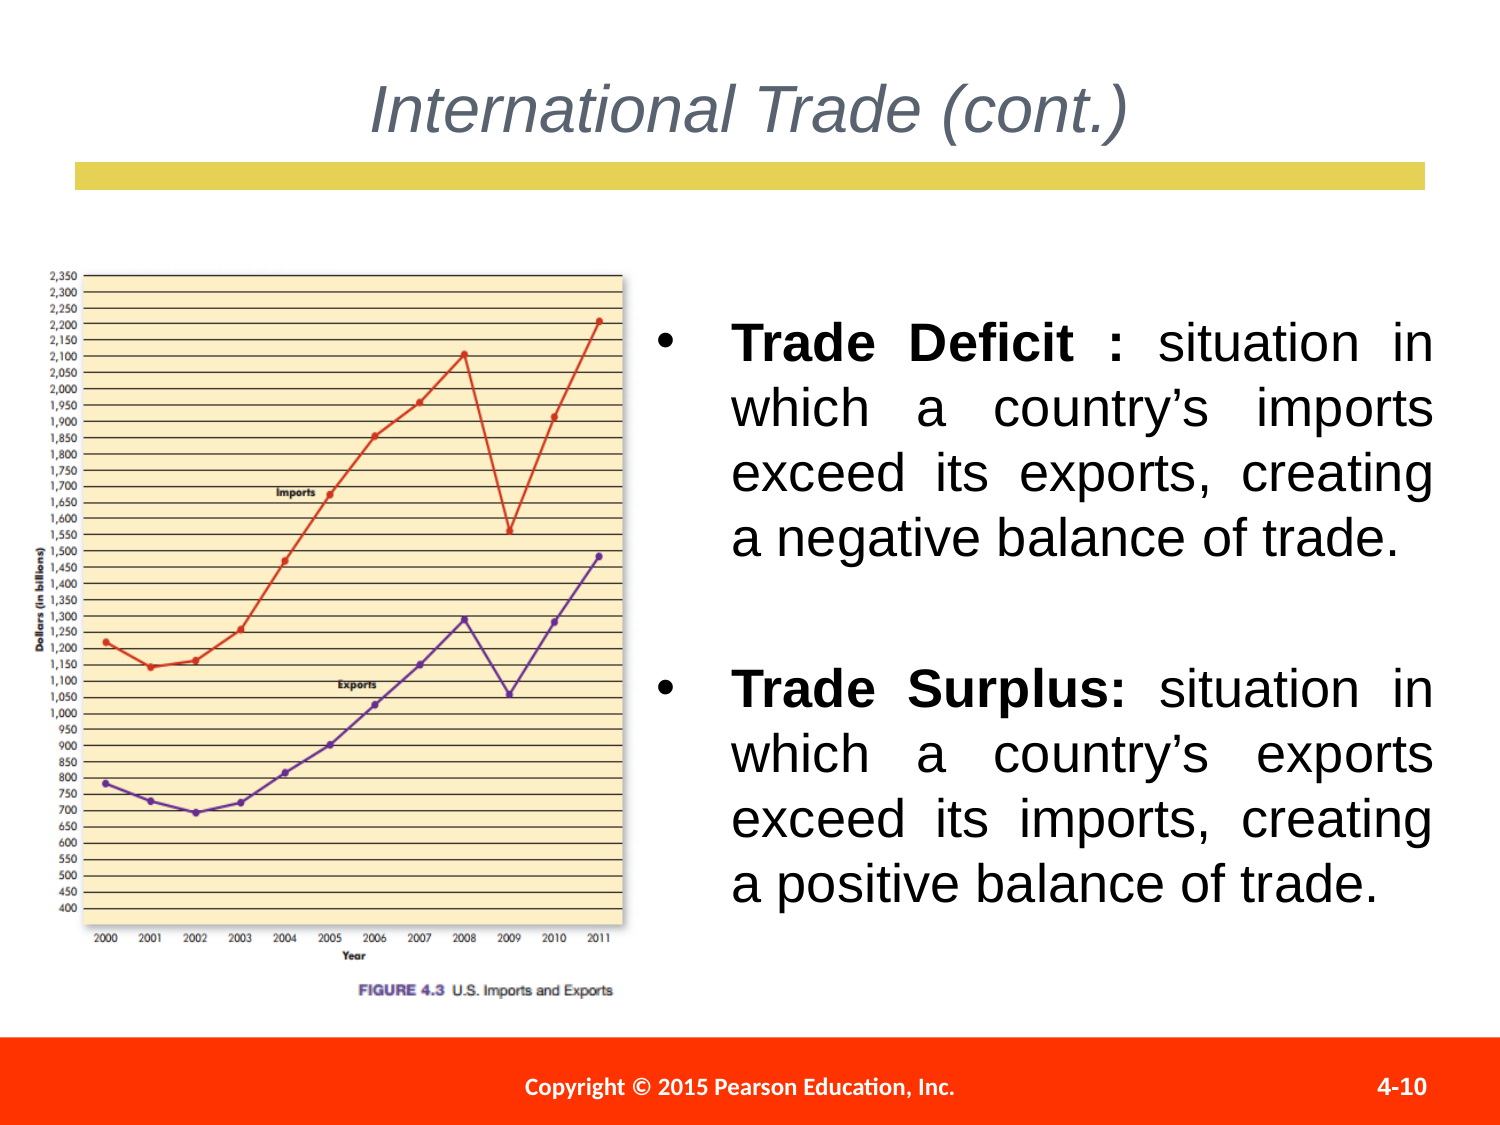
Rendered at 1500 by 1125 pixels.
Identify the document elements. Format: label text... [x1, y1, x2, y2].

text_box Trade Deficit : situation in which a country’s imports exceed its exports, creating a negative balance of trade. Trade Surplus: situation in which a country’s exports exceed its imports, creating a positive balance of trade. [646, 299, 1450, 950]
picture [24, 254, 642, 1000]
title International Trade (cont.) [74, 12, 1426, 201]
